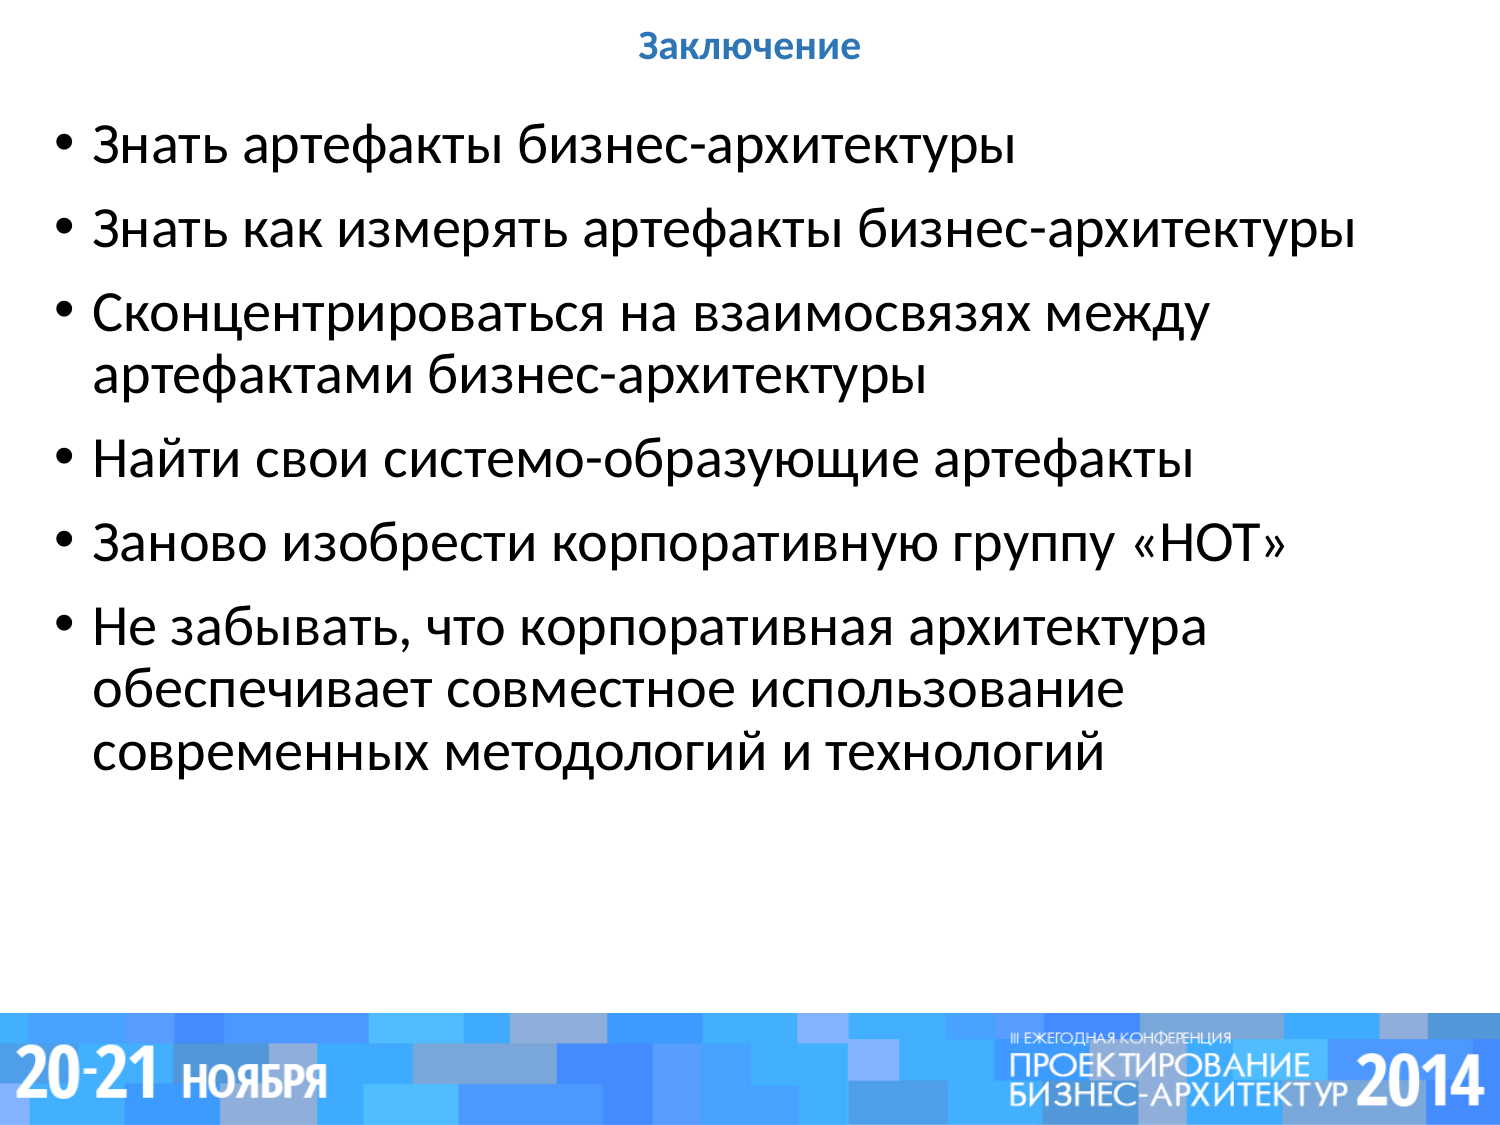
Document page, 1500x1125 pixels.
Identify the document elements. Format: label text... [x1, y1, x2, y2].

picture [0, 1013, 1500, 1125]
list Знать артефакты бизнес-архитектуры Знать как измерять артефакты бизнес-архитектуры Сконцентрироваться на взаимосвязях между артефактами бизнес-архитектуры Найти свои системо-образующие артефакты Заново изобрести корпоративную группу «НОТ» Не забывать, что корпоративная архитектура обеспечивает совместное использование современных методологий и технологий [39, 105, 1465, 1014]
title Заключение [103, 6, 1397, 89]
